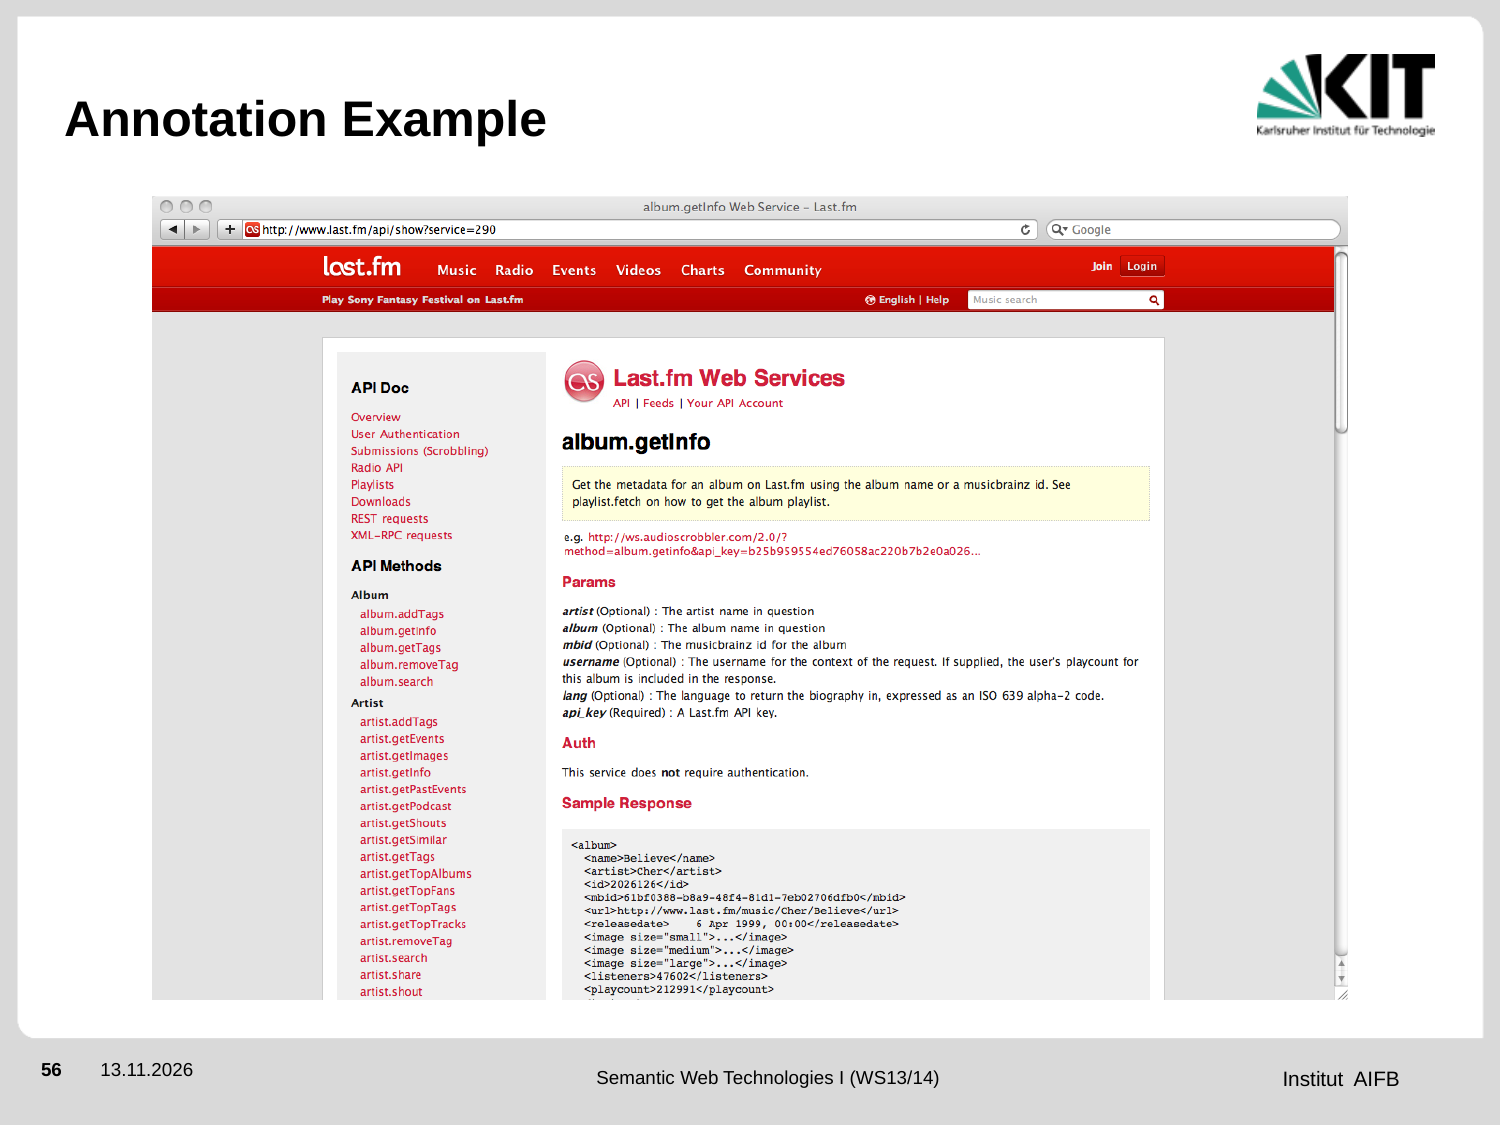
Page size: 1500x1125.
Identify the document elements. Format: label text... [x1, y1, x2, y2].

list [152, 196, 1348, 1000]
title Annotation Example [64, 54, 1198, 147]
picture [0, 0, 1500, 1125]
